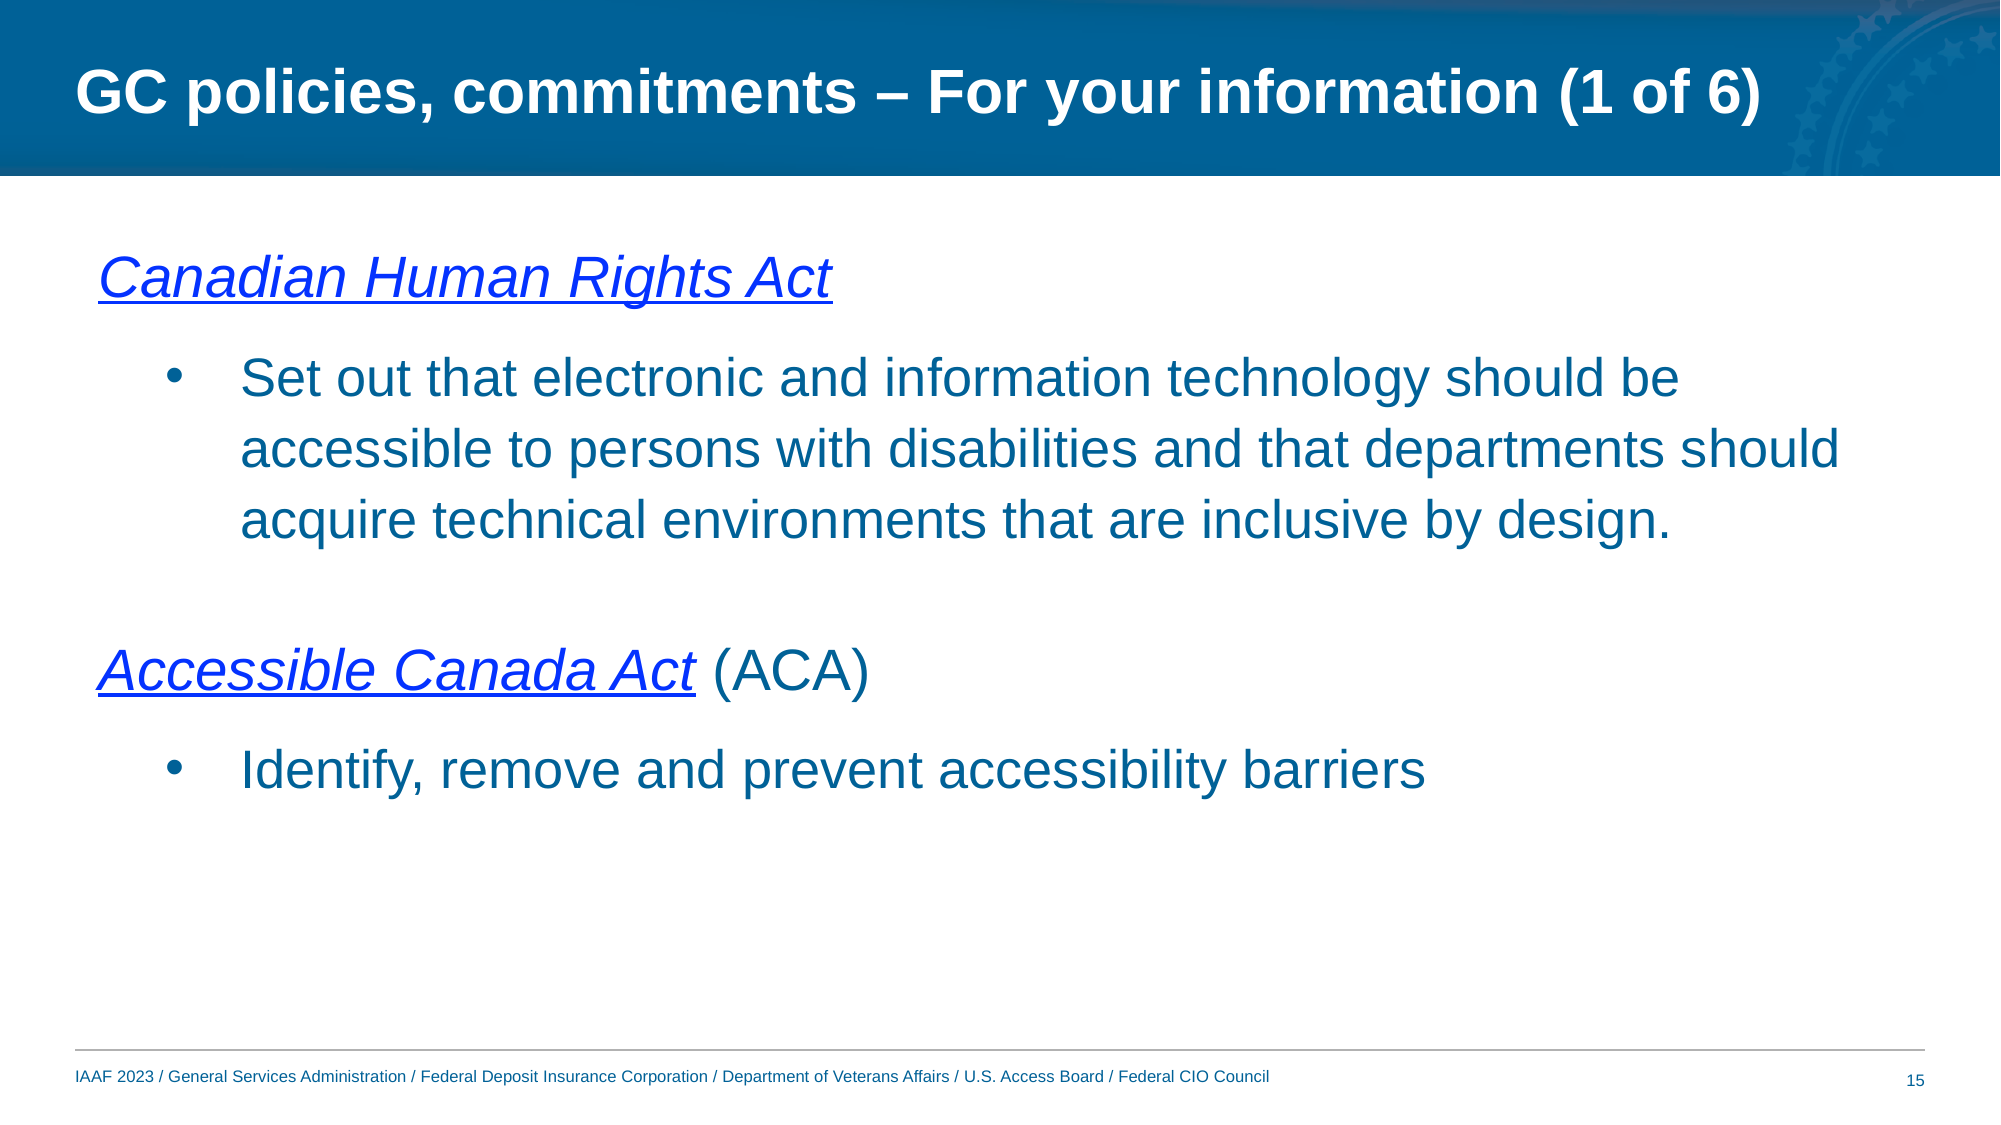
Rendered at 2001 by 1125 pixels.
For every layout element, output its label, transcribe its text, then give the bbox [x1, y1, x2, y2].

slide_number 15 [1880, 1065, 1925, 1095]
title GC policies, commitments – For your information (1 of 6) [75, 52, 1800, 128]
list Canadian Human Rights Act Set out that electronic and information technology should be accessible to persons with disabilities and that departments should acquire technical environments that are inclusive by design. Accessible Canada Act (ACA) Identify, remove and prevent accessibility barriers [75, 224, 1925, 1035]
picture [0, 0, 2000, 176]
picture [0, 168, 666, 176]
